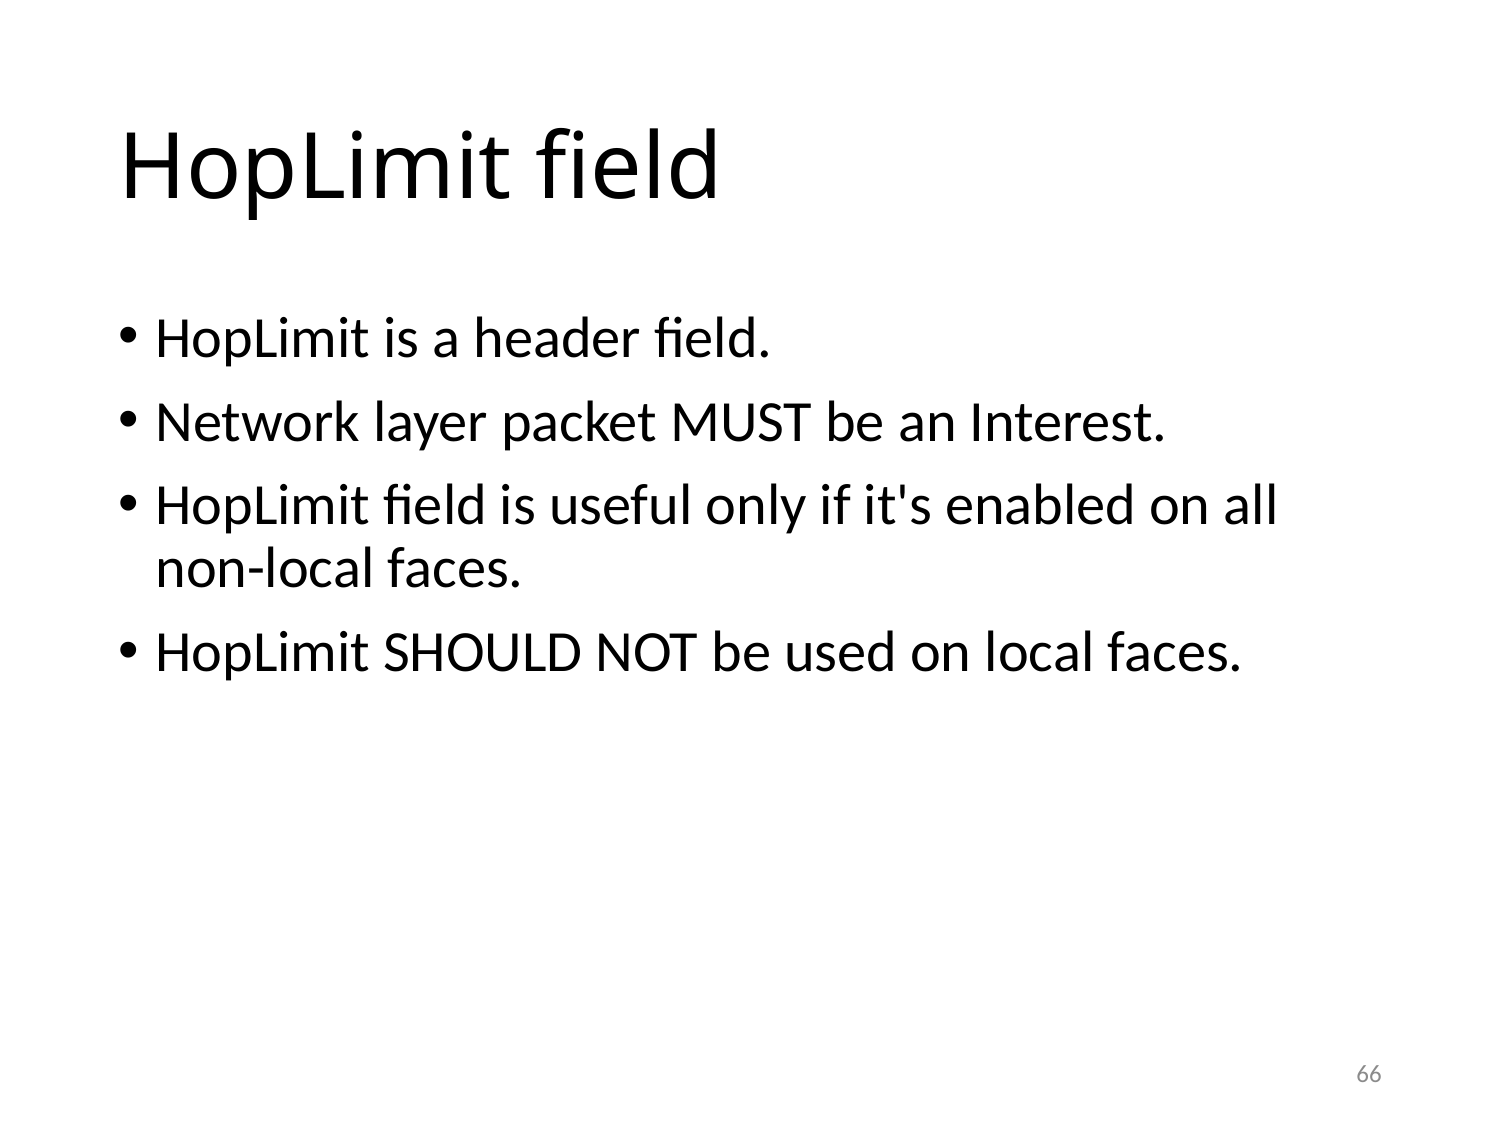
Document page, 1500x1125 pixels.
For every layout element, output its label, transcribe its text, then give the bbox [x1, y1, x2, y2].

title HopLimit field [103, 59, 1397, 278]
list HopLimit is a header field. Network layer packet MUST be an Interest. HopLimit field is useful only if it's enabled on all non-local faces. HopLimit SHOULD NOT be used on local faces. [103, 299, 1397, 1014]
slide_number 66 [1059, 1042, 1397, 1103]
